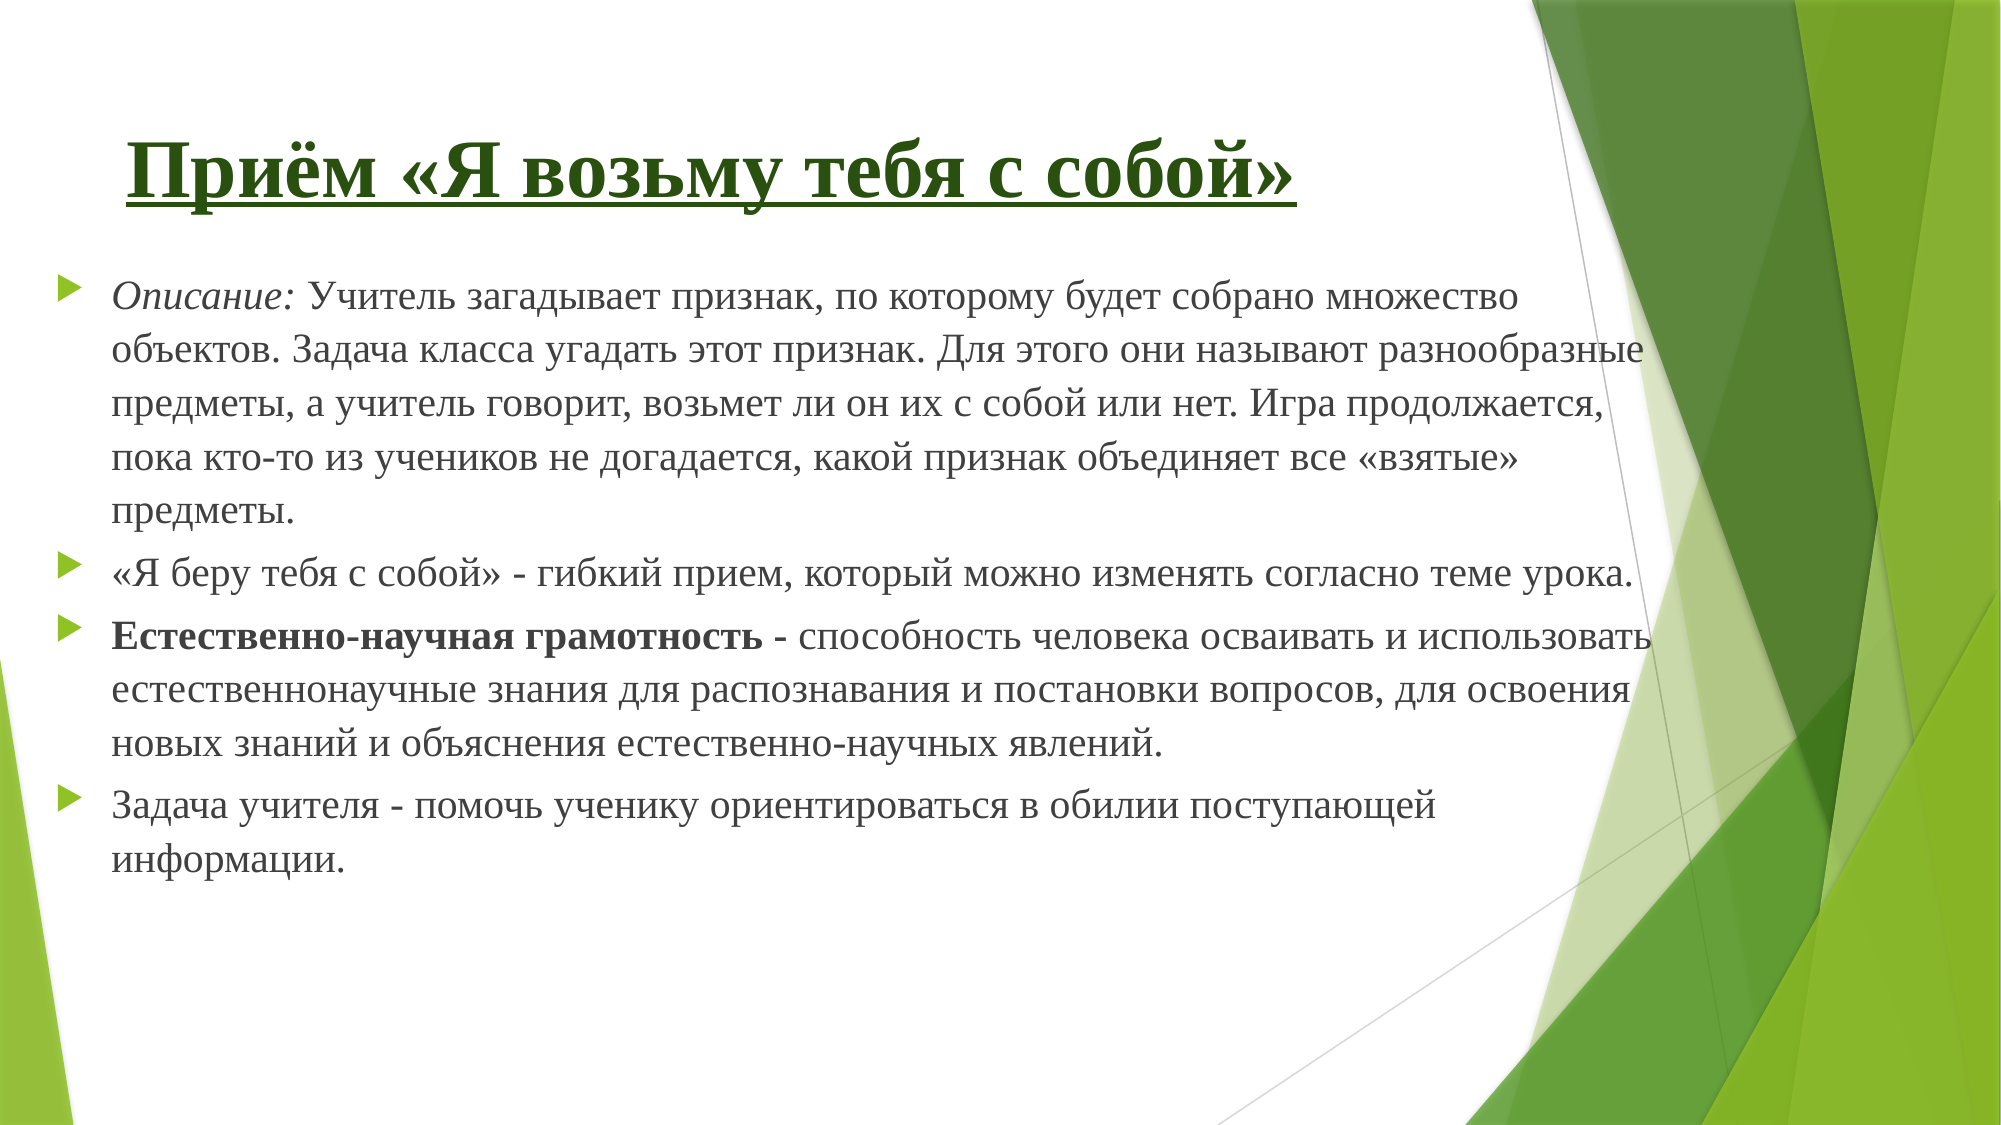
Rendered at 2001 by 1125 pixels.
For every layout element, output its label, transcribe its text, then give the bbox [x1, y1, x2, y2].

list Описание: Учитель загадывает признак, по которому будет собрано множество объектов. Задача класса угадать этот признак. Для этого они называют разнообразные предметы, а учитель говорит, возьмет ли он их с собой или нет. Игра продолжается, пока кто-то из учеников не догадается, какой признак объединяет все «взятые» предметы. «Я беру тебя с собой» - гибкий прием, который можно изменять согласно теме урока. Естественно-научная грамотность - способность человека осваивать и использовать естественнонаучные знания для распознавания и постановки вопросов, для освоения новых знаний и объяснения естественно-научных явлений. Задача учителя - помочь ученику ориентироваться в обилии поступающей информации. [40, 197, 1684, 947]
title Приём «Я возьму тебя с собой» [111, 99, 1522, 197]
